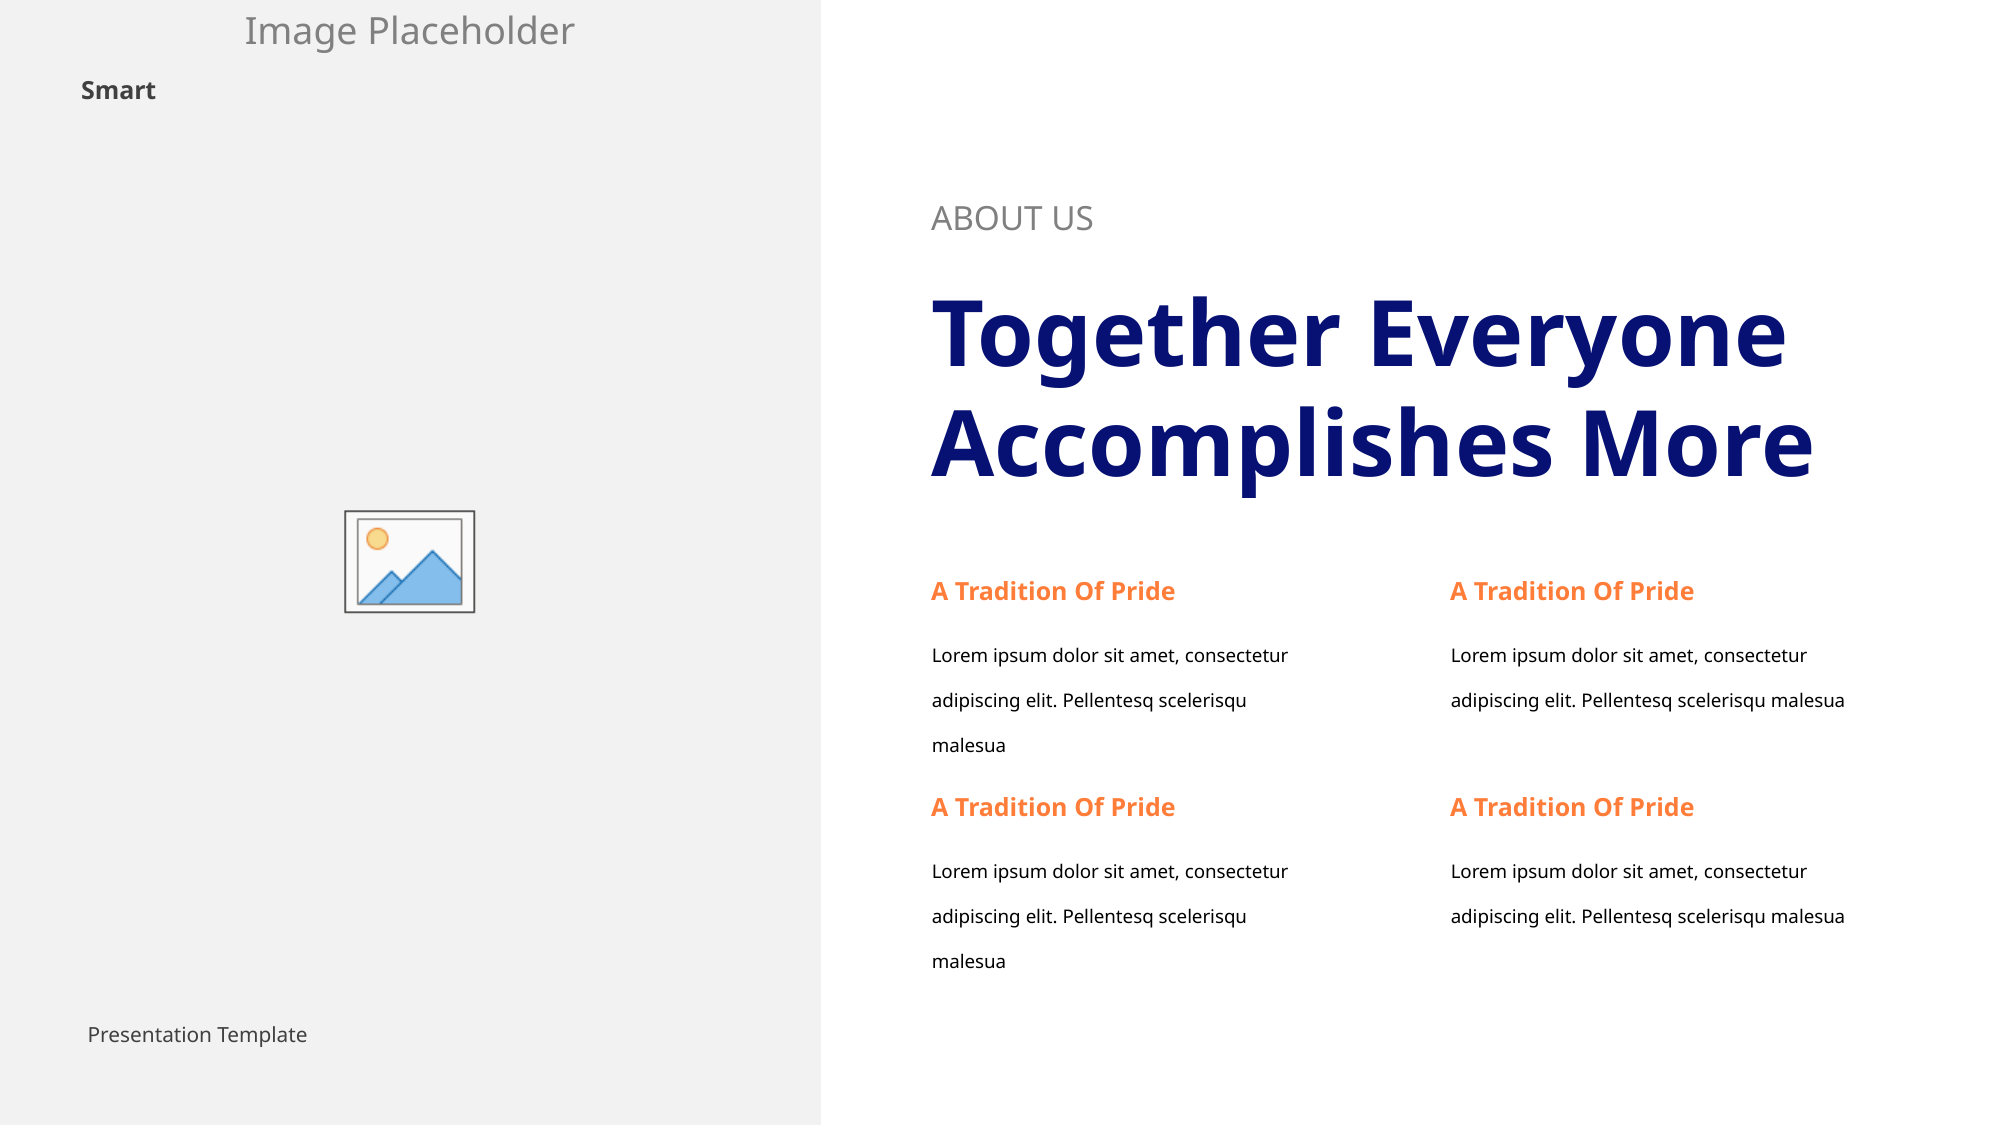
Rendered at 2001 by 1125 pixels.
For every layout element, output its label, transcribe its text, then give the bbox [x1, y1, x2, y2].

text_box A Tradition Of Pride [916, 784, 1207, 829]
text_box Lorem ipsum dolor sit amet, consectetur adipiscing elit. Pellentesq scelerisqu malesua [1436, 613, 1877, 719]
text_box A Tradition Of Pride [916, 568, 1207, 614]
picture [0, 0, 821, 1125]
text_box Lorem ipsum dolor sit amet, consectetur adipiscing elit. Pellentesq scelerisqu malesua [1436, 829, 1877, 935]
text_box Lorem ipsum dolor sit amet, consectetur adipiscing elit. Pellentesq scelerisqu malesua [917, 829, 1340, 980]
text_box Lorem ipsum dolor sit amet, consectetur adipiscing elit. Pellentesq scelerisqu malesua [917, 613, 1340, 764]
text_box A Tradition Of Pride [1435, 568, 1726, 614]
text_box A Tradition Of Pride [1435, 784, 1726, 829]
text_box Together Everyone Accomplishes More [916, 267, 1890, 502]
text_box ABOUT US [916, 189, 1143, 244]
